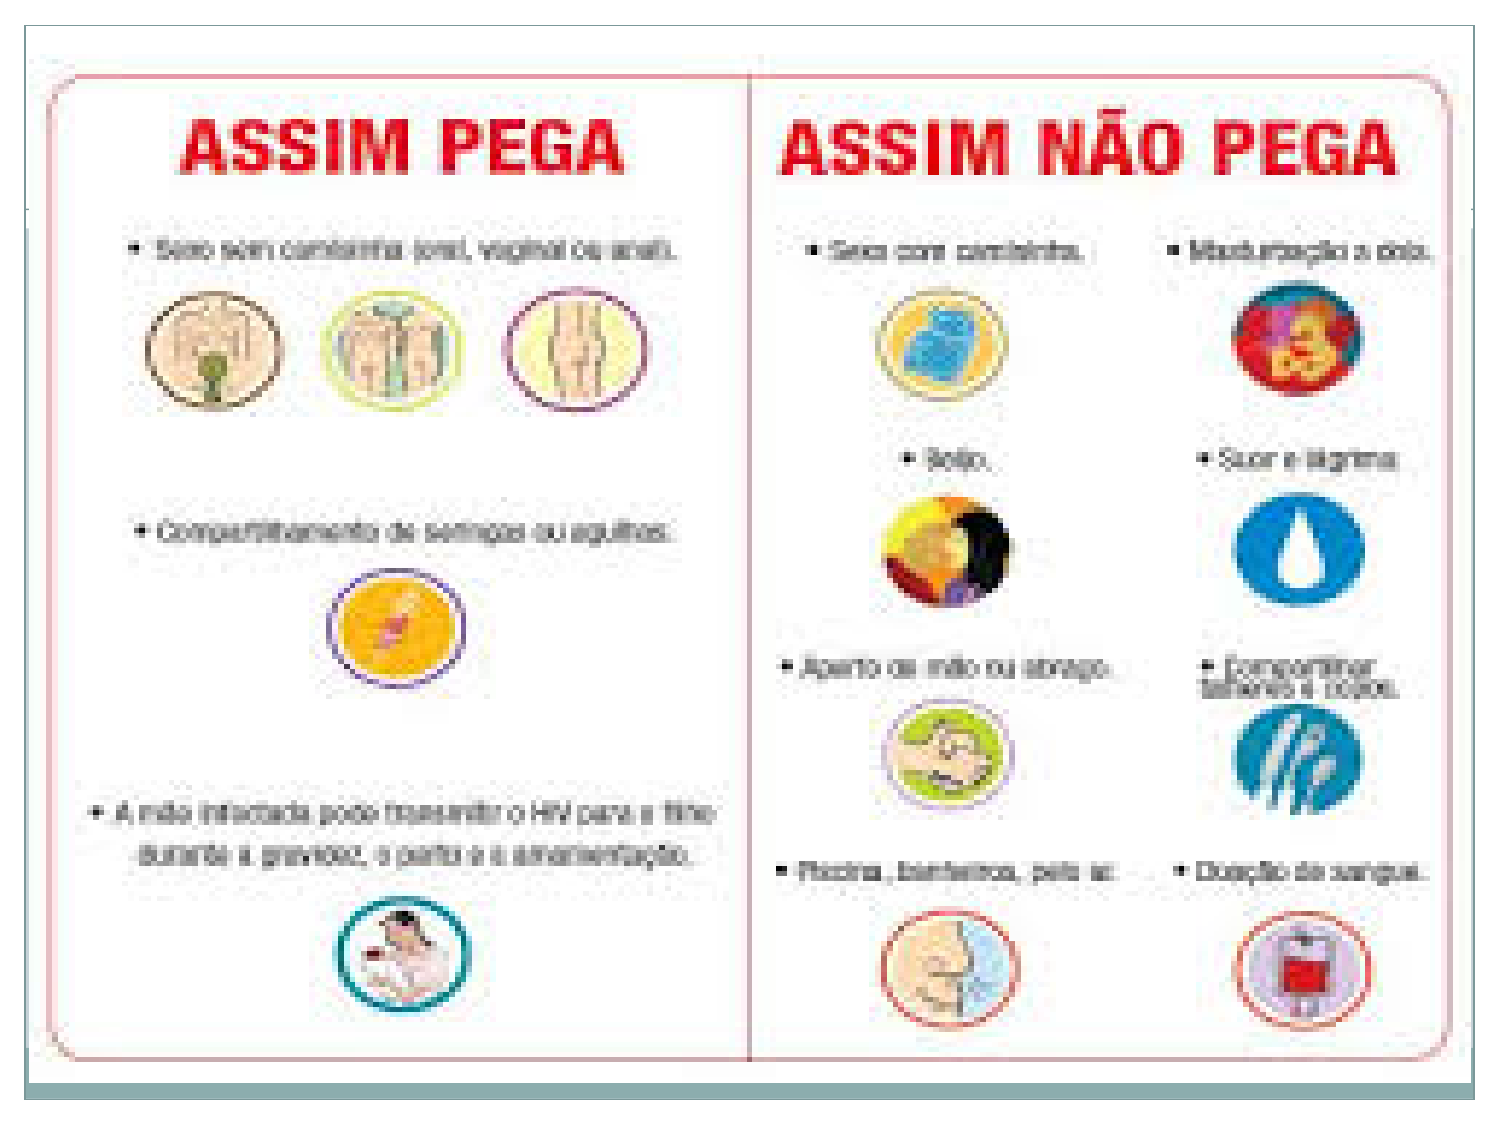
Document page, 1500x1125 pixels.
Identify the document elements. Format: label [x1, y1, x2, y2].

list [29, 54, 1471, 1083]
